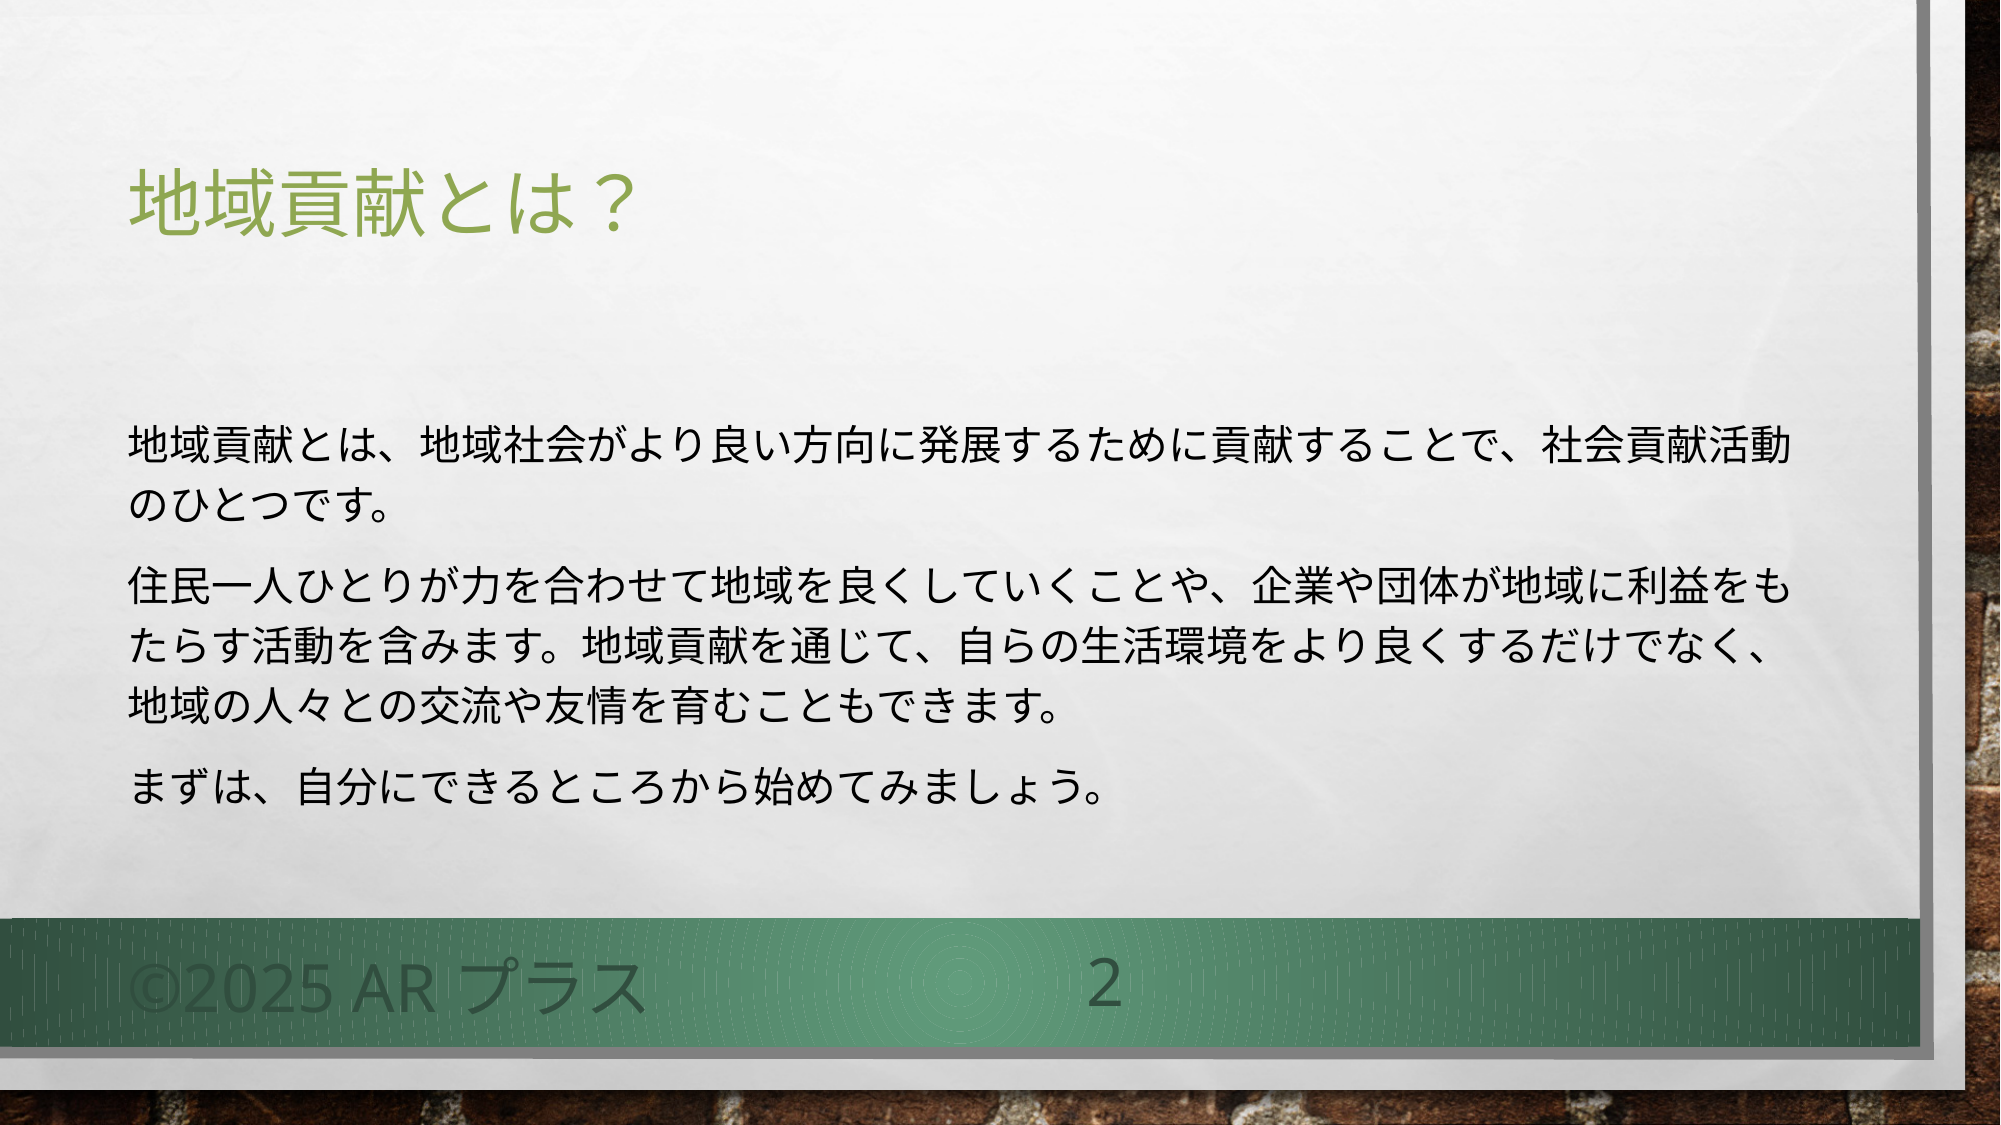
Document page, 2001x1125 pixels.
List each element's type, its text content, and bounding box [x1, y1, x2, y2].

footer ©2025 ARプラス [112, 944, 1015, 1027]
slide_number 2 [1031, 944, 1181, 1027]
picture [0, 0, 2000, 1125]
title 地域貢献とは？ [112, 112, 1818, 302]
list 地域貢献とは、地域社会がより良い方向に発展するために貢献することで、社会貢献活動のひとつです。 住民一人ひとりが力を合わせて地域を良くしていくことや、企業や団体が地域に利益をもたらす活動を含みます。地域貢献を通じて、自らの生活環境をより良くするだけでなく、地域の人々との交流や友情を育むこともできます。 まずは、自分にできるところから始めてみましょう。 [112, 338, 1818, 882]
